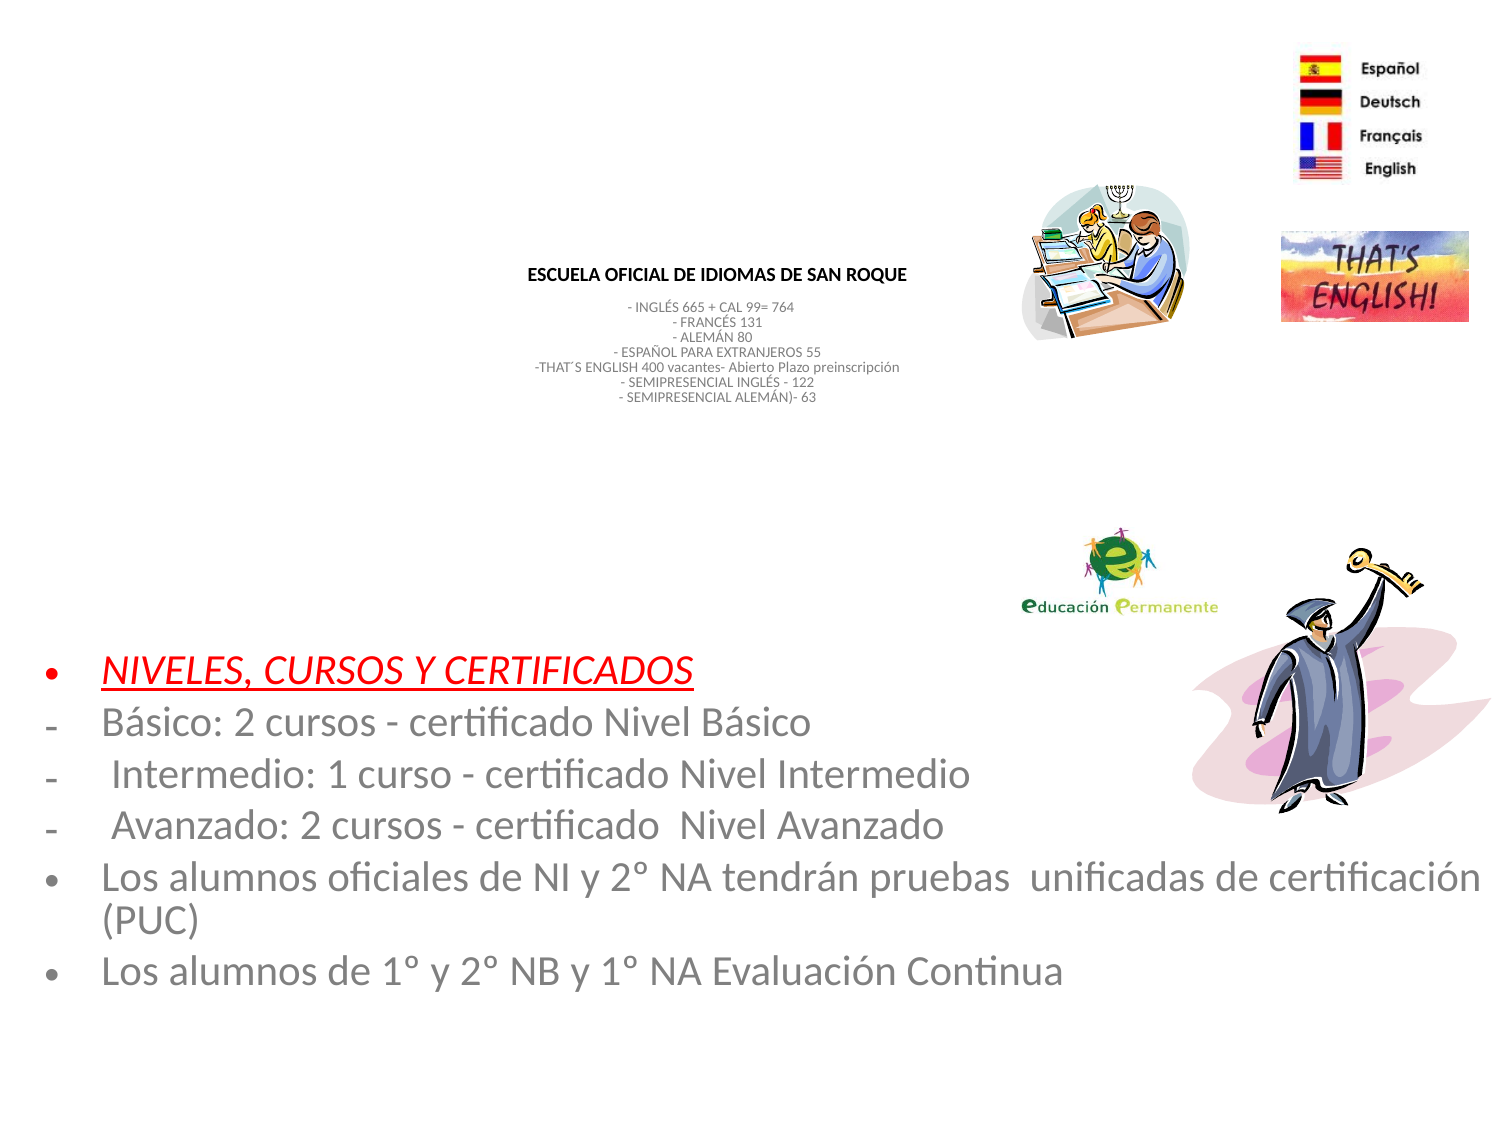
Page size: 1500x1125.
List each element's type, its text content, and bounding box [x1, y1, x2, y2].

title ESCUELA OFICIAL DE IDIOMAS DE SAN ROQUE - INGLÉS 665 + CAL 99= 764 - FRANCÉS 131 - ALEMÁN 80 - ESPAÑOL PARA EXTRANJEROS 55 -THAT´S ENGLISH 400 vacantes- Abierto Plazo preinscripción - SEMIPRESENCIAL INGLÉS - 122 - SEMIPRESENCIAL ALEMÁN)- 63 [0, 255, 1436, 433]
picture [1281, 231, 1469, 322]
picture [1021, 526, 1500, 821]
picture [1293, 42, 1448, 186]
picture [1021, 184, 1191, 342]
list NIVELES, CURSOS Y CERTIFICADOS Básico: 2 cursos - certificado Nivel Básico Intermedio: 1 curso - certificado Nivel Intermedio Avanzado: 2 cursos - certificado Nivel Avanzado Los alumnos oficiales de NI y 2º NA tendrán pruebas unificadas de certificación (PUC) Los alumnos de 1º y 2º NB y 1º NA Evaluación Continua [29, 645, 1500, 1005]
